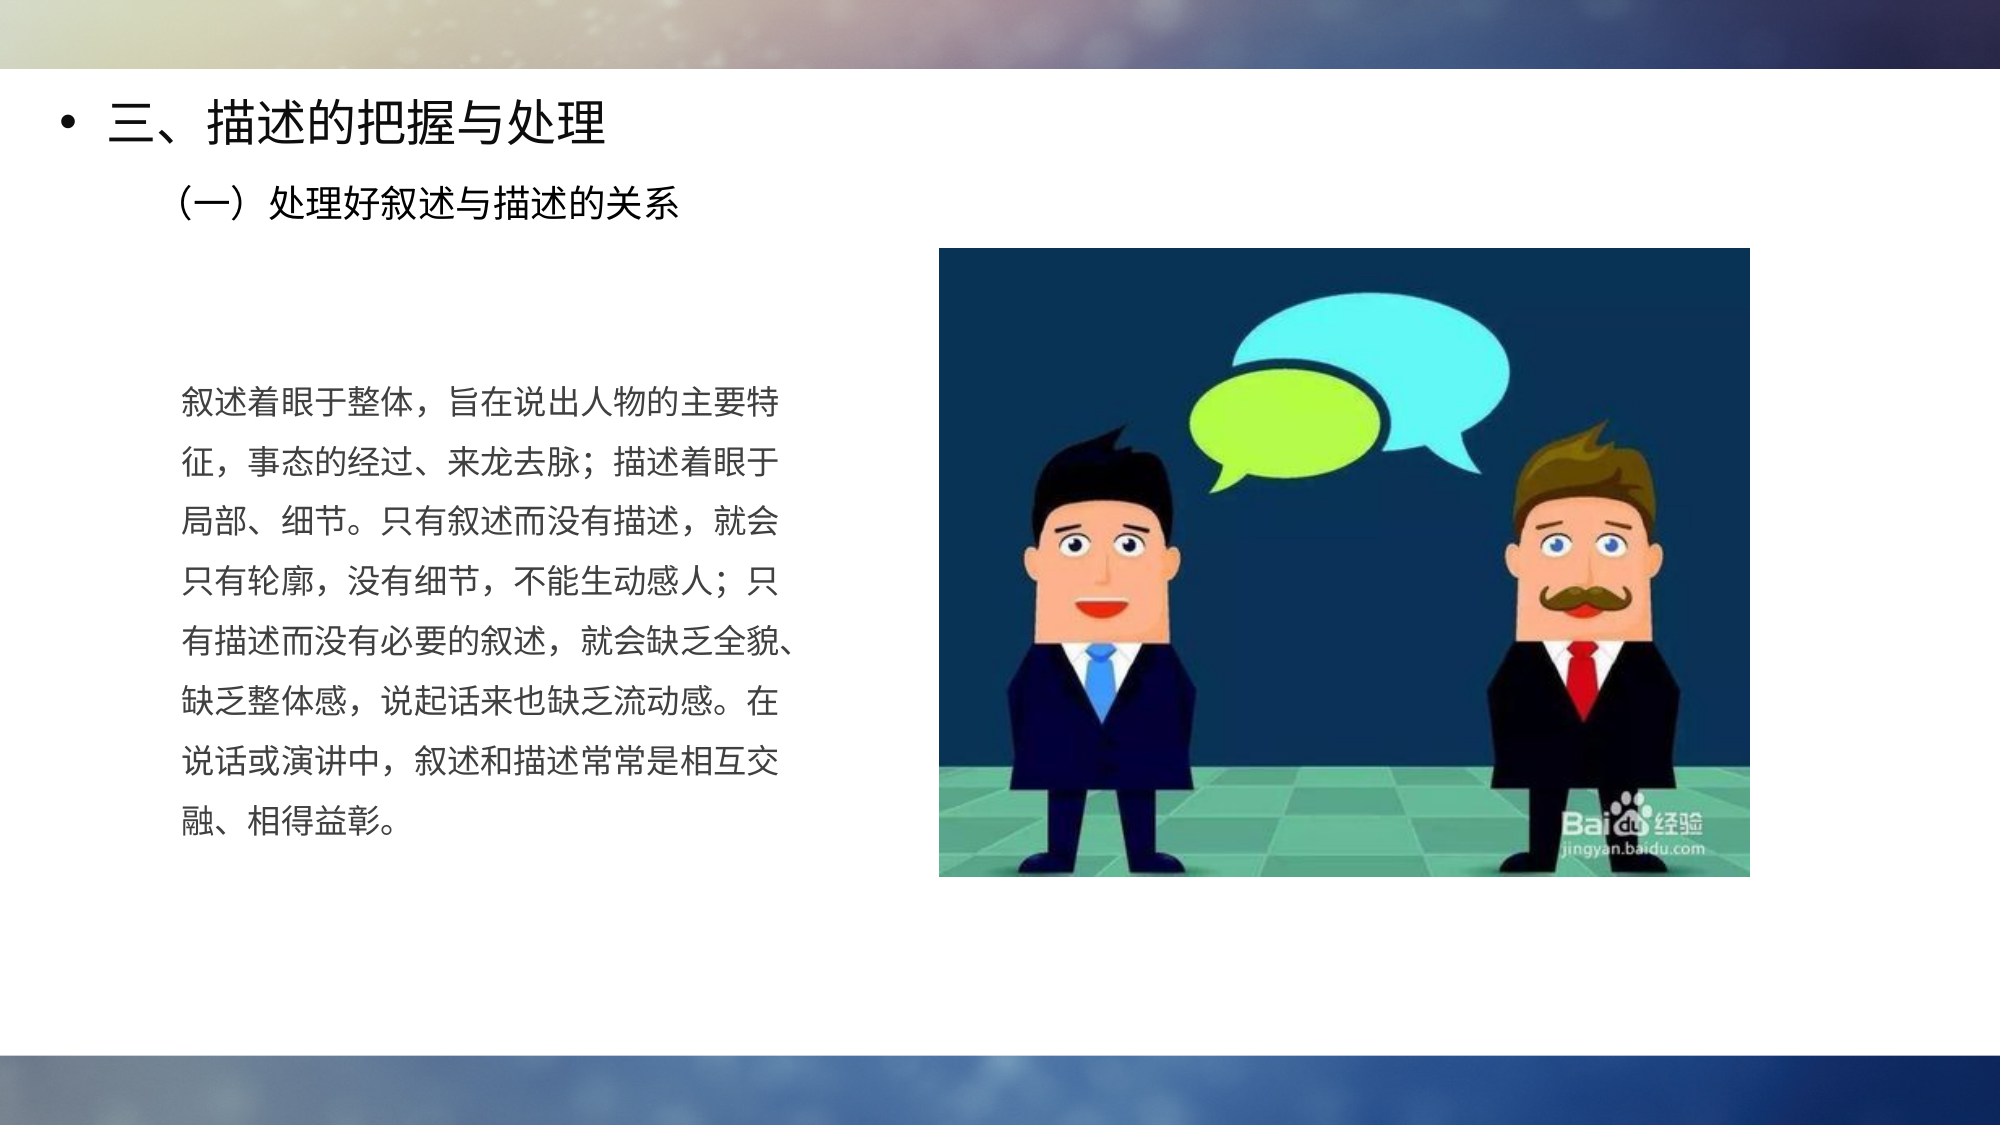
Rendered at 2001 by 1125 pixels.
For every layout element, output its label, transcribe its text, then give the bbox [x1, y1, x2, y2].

picture [0, 1056, 2000, 1125]
picture [939, 248, 1750, 877]
text_box 叙述着眼于整体，旨在说出人物的主要特征，事态的经过、来龙去脉；描述着眼于局部、细节。只有叙述而没有描述，就会只有轮廓，没有细节，不能生动感人；只有描述而没有必要的叙述，就会缺乏全貌、缺乏整体感，说起话来也缺乏流动感。在说话或演讲中，叙述和描述常常是相互交融、相得益彰。 [166, 353, 799, 848]
text_box 三、描述的把握与处理 [44, 84, 799, 160]
picture [0, 0, 2000, 69]
text_box （一）处理好叙述与描述的关系 [141, 172, 696, 233]
